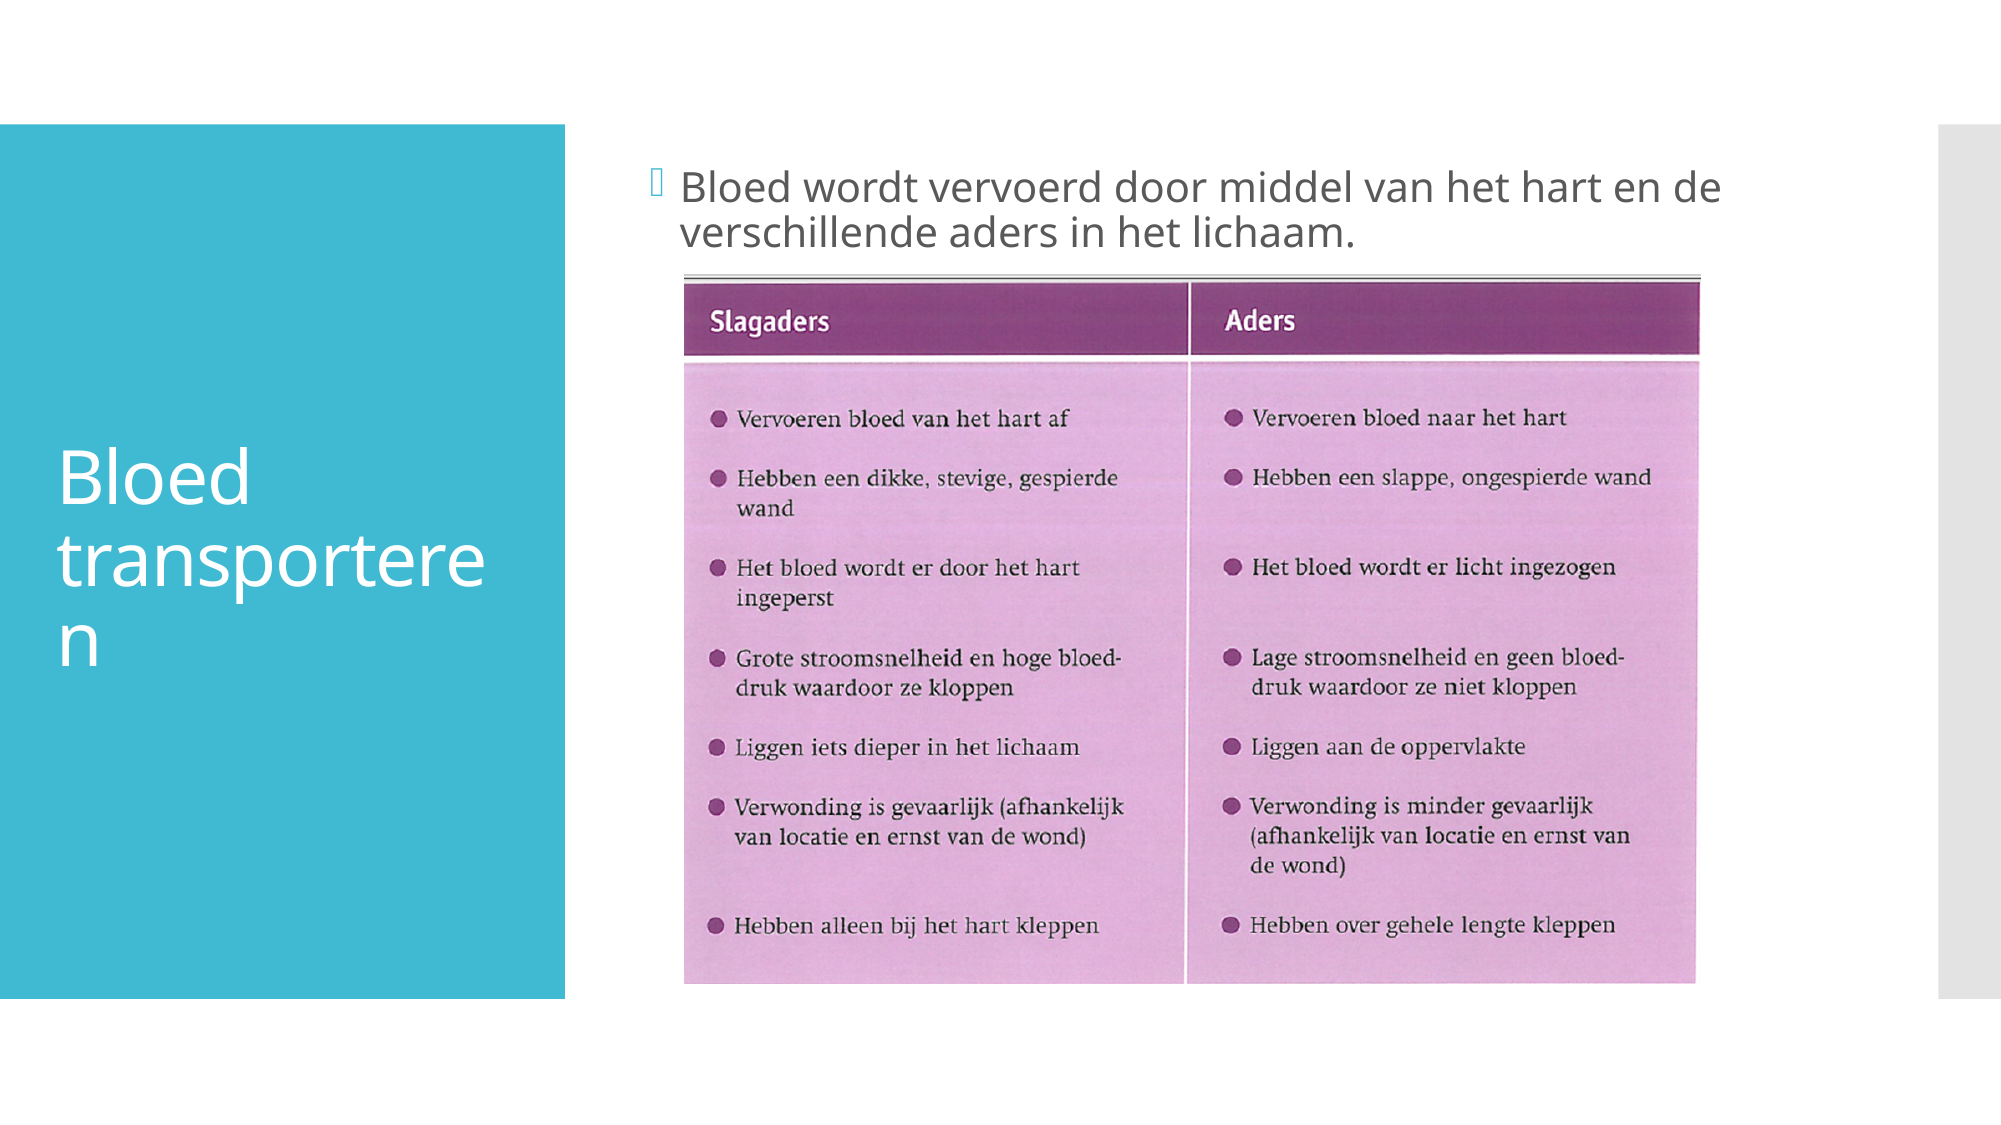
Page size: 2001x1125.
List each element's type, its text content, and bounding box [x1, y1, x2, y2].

list Bloed wordt vervoerd door middel van het hart en de verschillende aders in het lichaam. [634, 141, 1835, 982]
title Bloed transporteren [41, 184, 525, 940]
picture [684, 273, 1702, 984]
